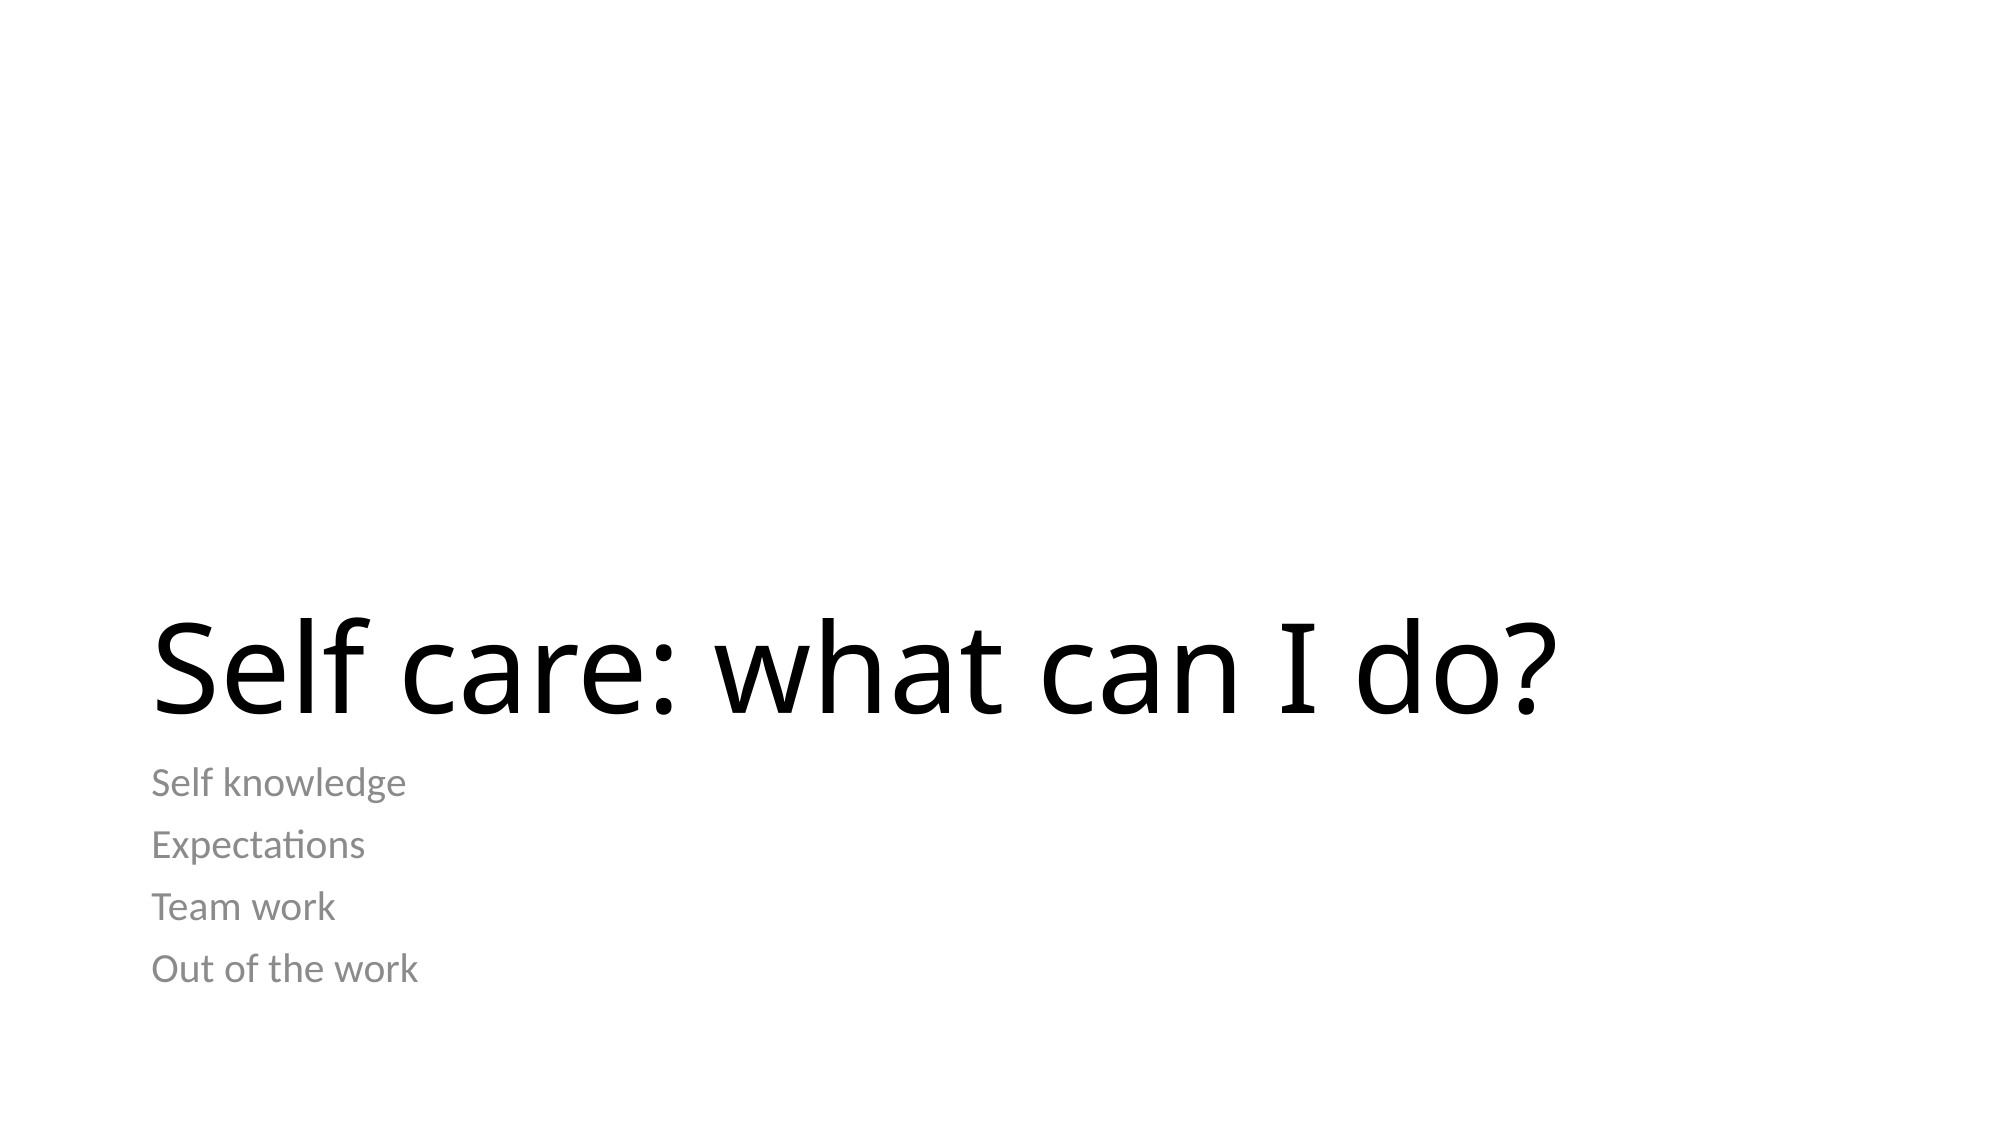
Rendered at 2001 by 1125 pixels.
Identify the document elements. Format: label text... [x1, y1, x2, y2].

list Self knowledge Expectations Team work Out of the work [136, 752, 1862, 999]
title Self care: what can I do? [136, 280, 1862, 749]
